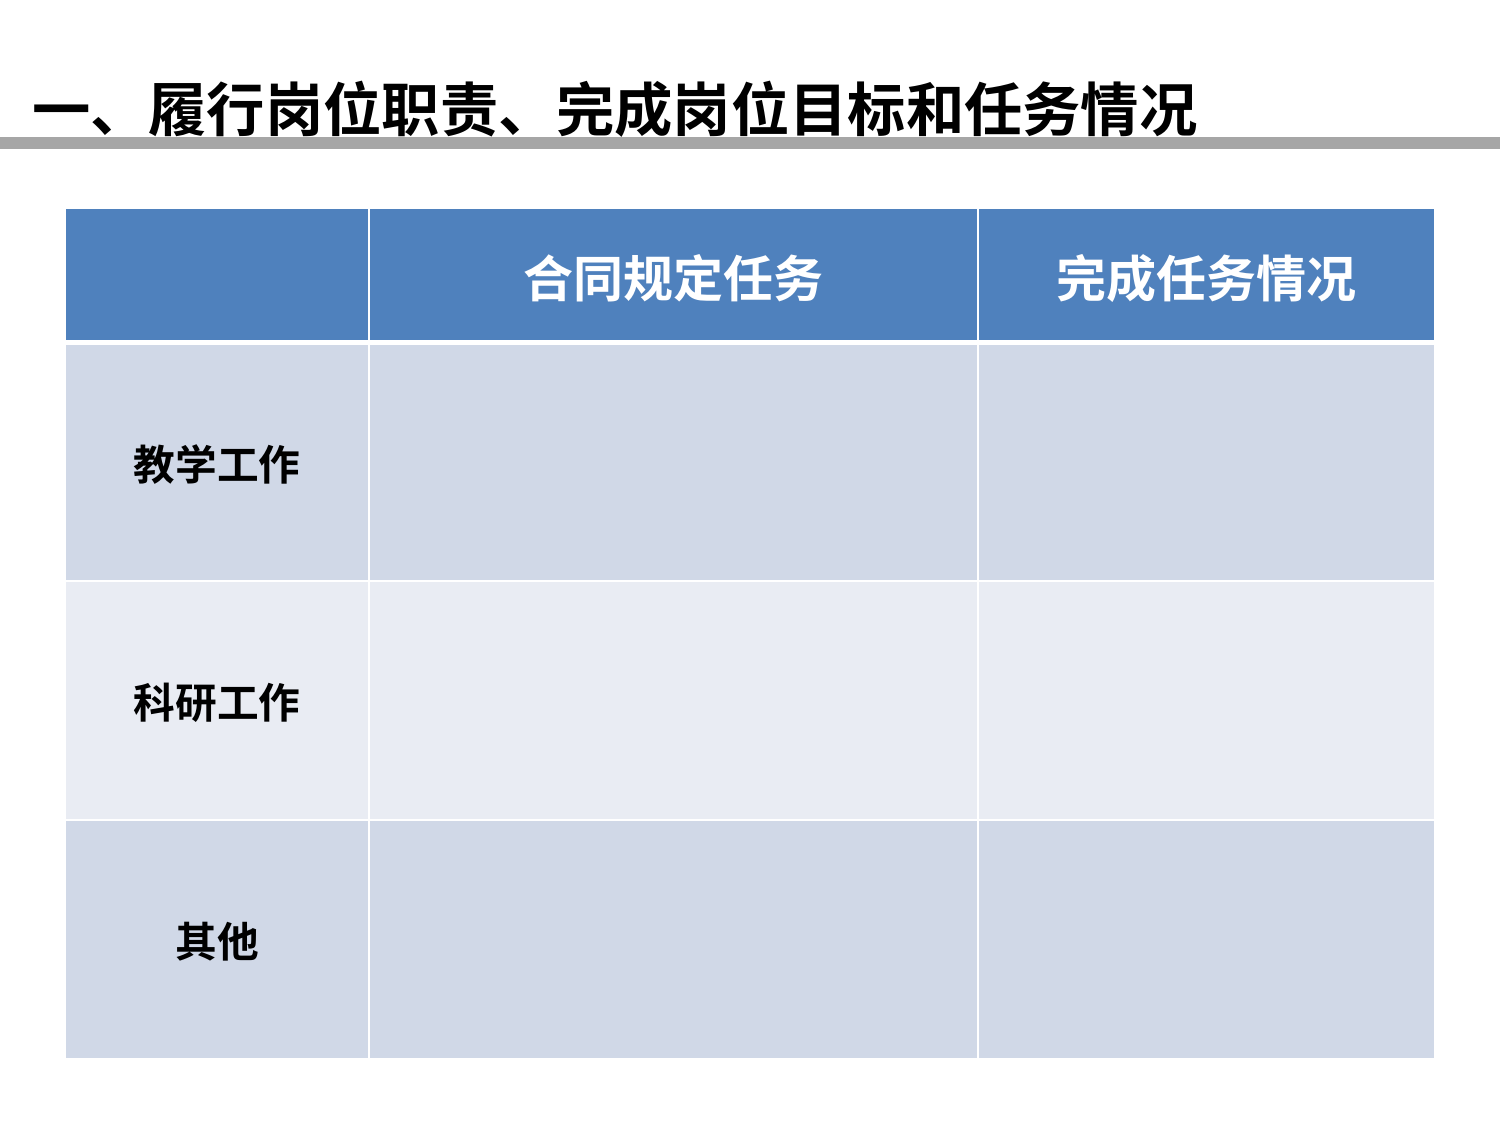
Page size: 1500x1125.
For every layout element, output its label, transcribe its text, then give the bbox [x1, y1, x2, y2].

table_cell 科研工作 [66, 582, 368, 819]
table_header 合同规定任务 [370, 209, 977, 340]
table_cell [370, 345, 977, 580]
table_cell [370, 821, 977, 1058]
text_box 一、履行岗位职责、完成岗位目标和任务情况 [17, 30, 1258, 151]
table_cell 其他 [66, 821, 368, 1058]
table_cell [979, 821, 1434, 1058]
table_cell [979, 582, 1434, 819]
table_cell [979, 345, 1434, 580]
table_cell 教学工作 [66, 345, 368, 580]
text_box [1258, 137, 1500, 149]
table_header 完成任务情况 [979, 209, 1434, 340]
table_cell [370, 582, 977, 819]
table_header [66, 209, 368, 340]
text_box [0, 137, 17, 149]
